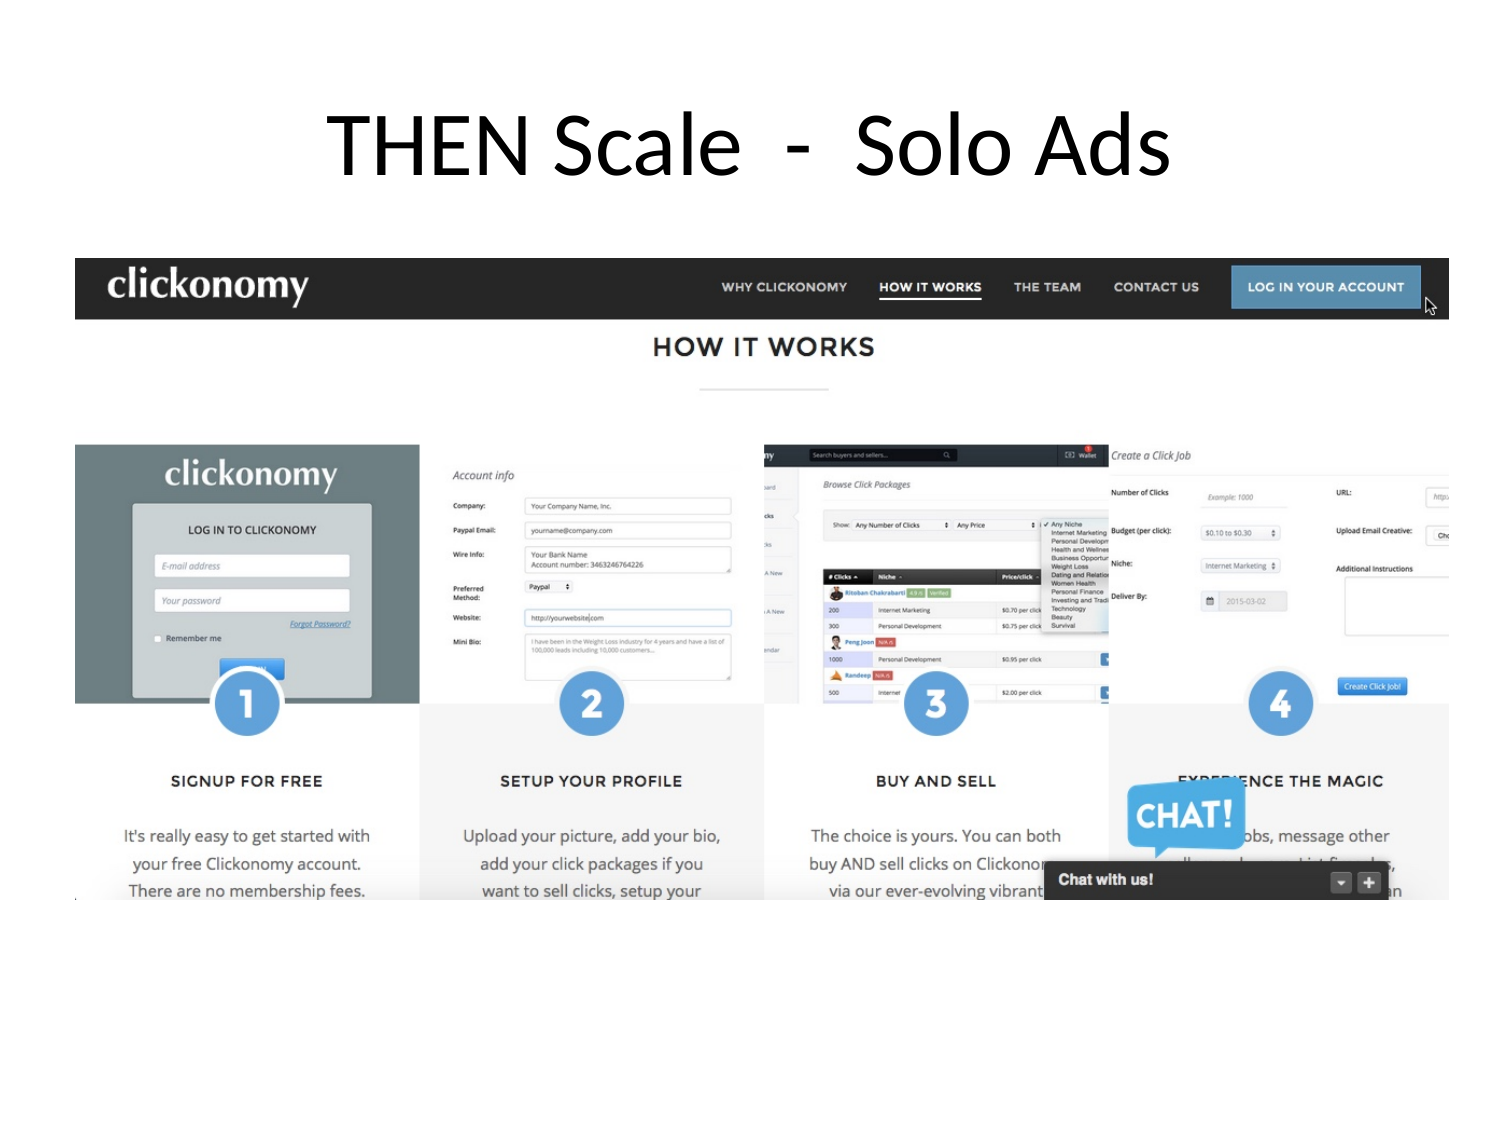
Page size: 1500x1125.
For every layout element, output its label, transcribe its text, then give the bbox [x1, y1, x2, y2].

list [74, 258, 1449, 900]
title THEN Scale - Solo Ads [75, 45, 1425, 233]
